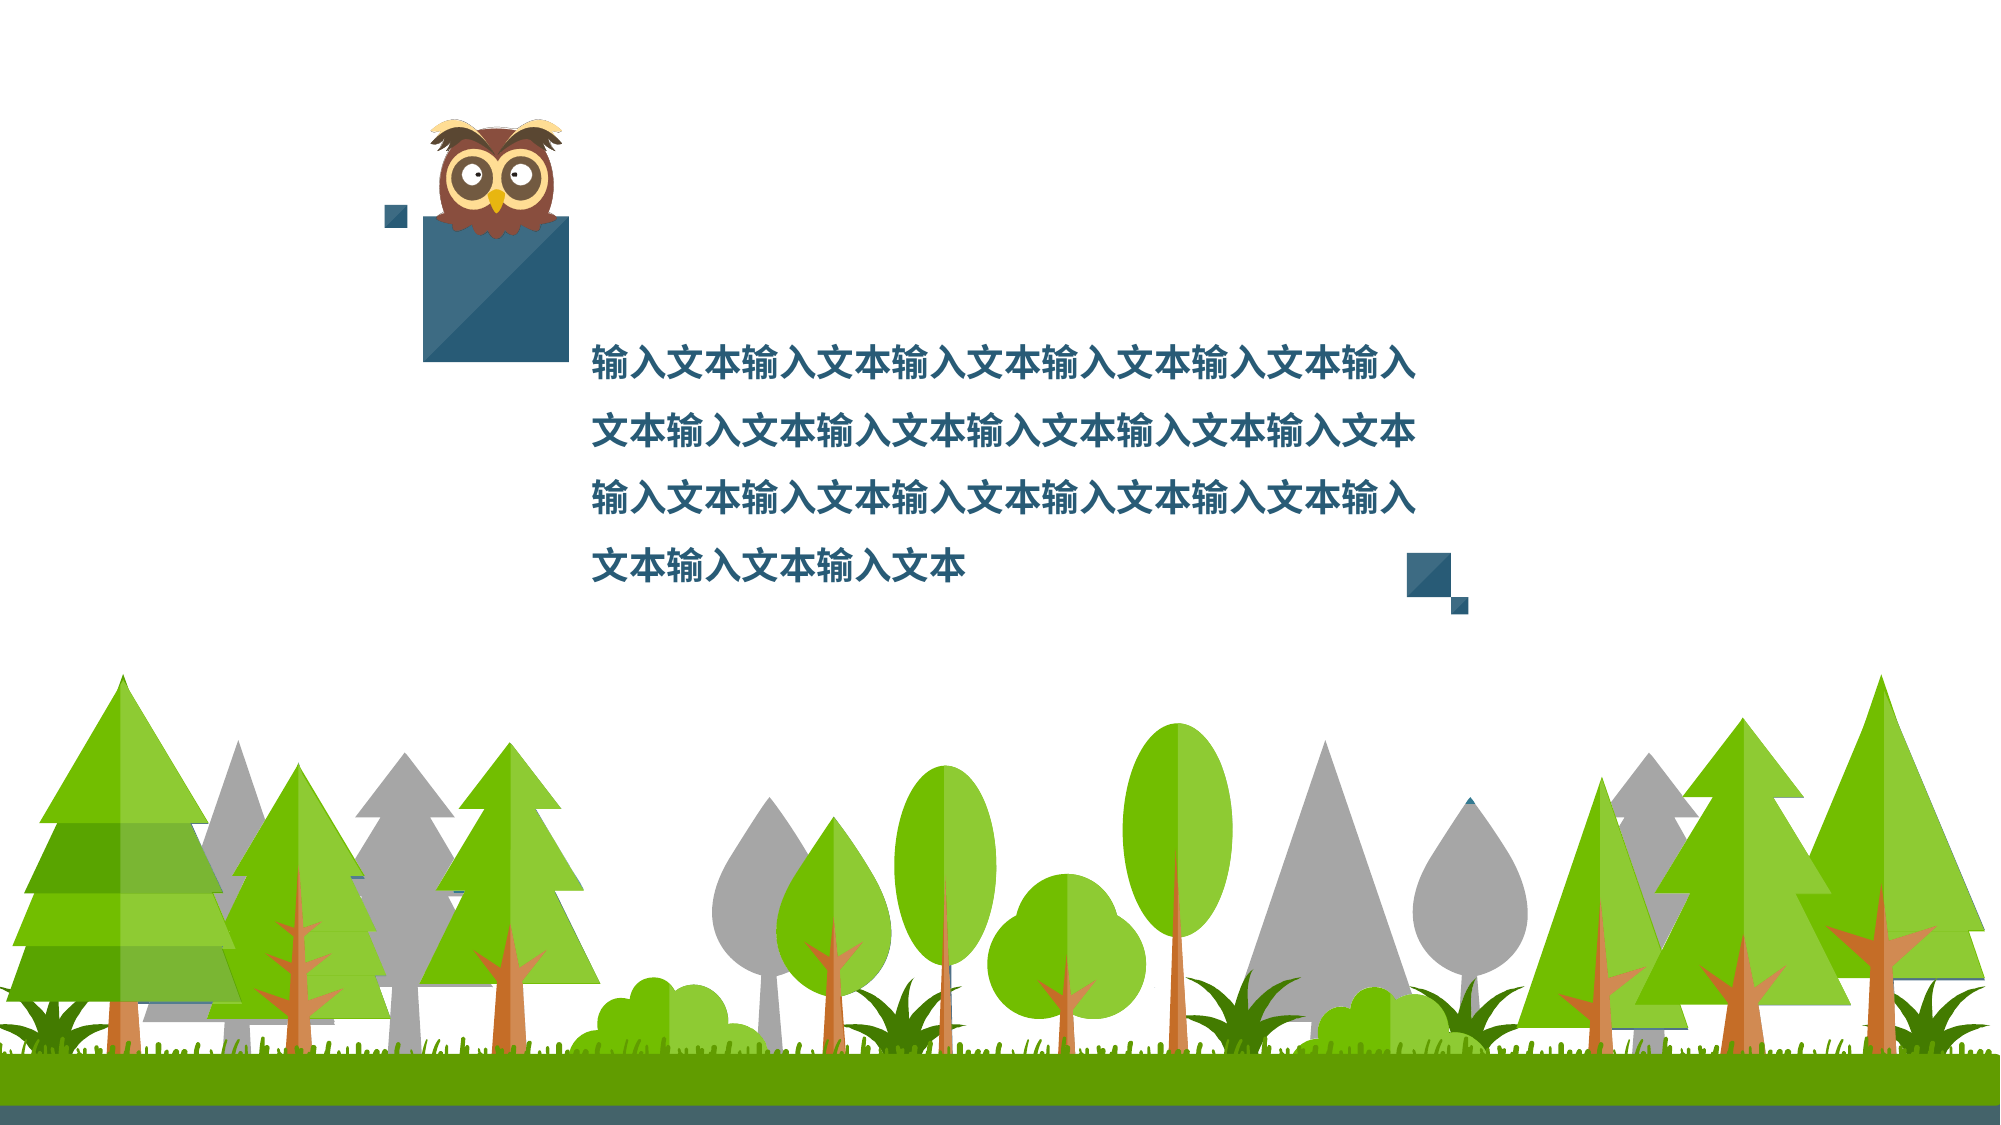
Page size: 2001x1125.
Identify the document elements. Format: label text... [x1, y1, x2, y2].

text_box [1451, 597, 1469, 615]
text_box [1406, 552, 1452, 598]
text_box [384, 204, 408, 228]
text_box 输入文本输入文本输入文本输入文本输入文本输入文本输入文本输入文本输入文本输入文本输入文本输入文本输入文本输入文本输入文本输入文本输入文本输入文本输入文本 [576, 309, 1451, 595]
picture [427, 119, 562, 241]
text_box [0, 673, 2000, 1125]
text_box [423, 216, 569, 363]
